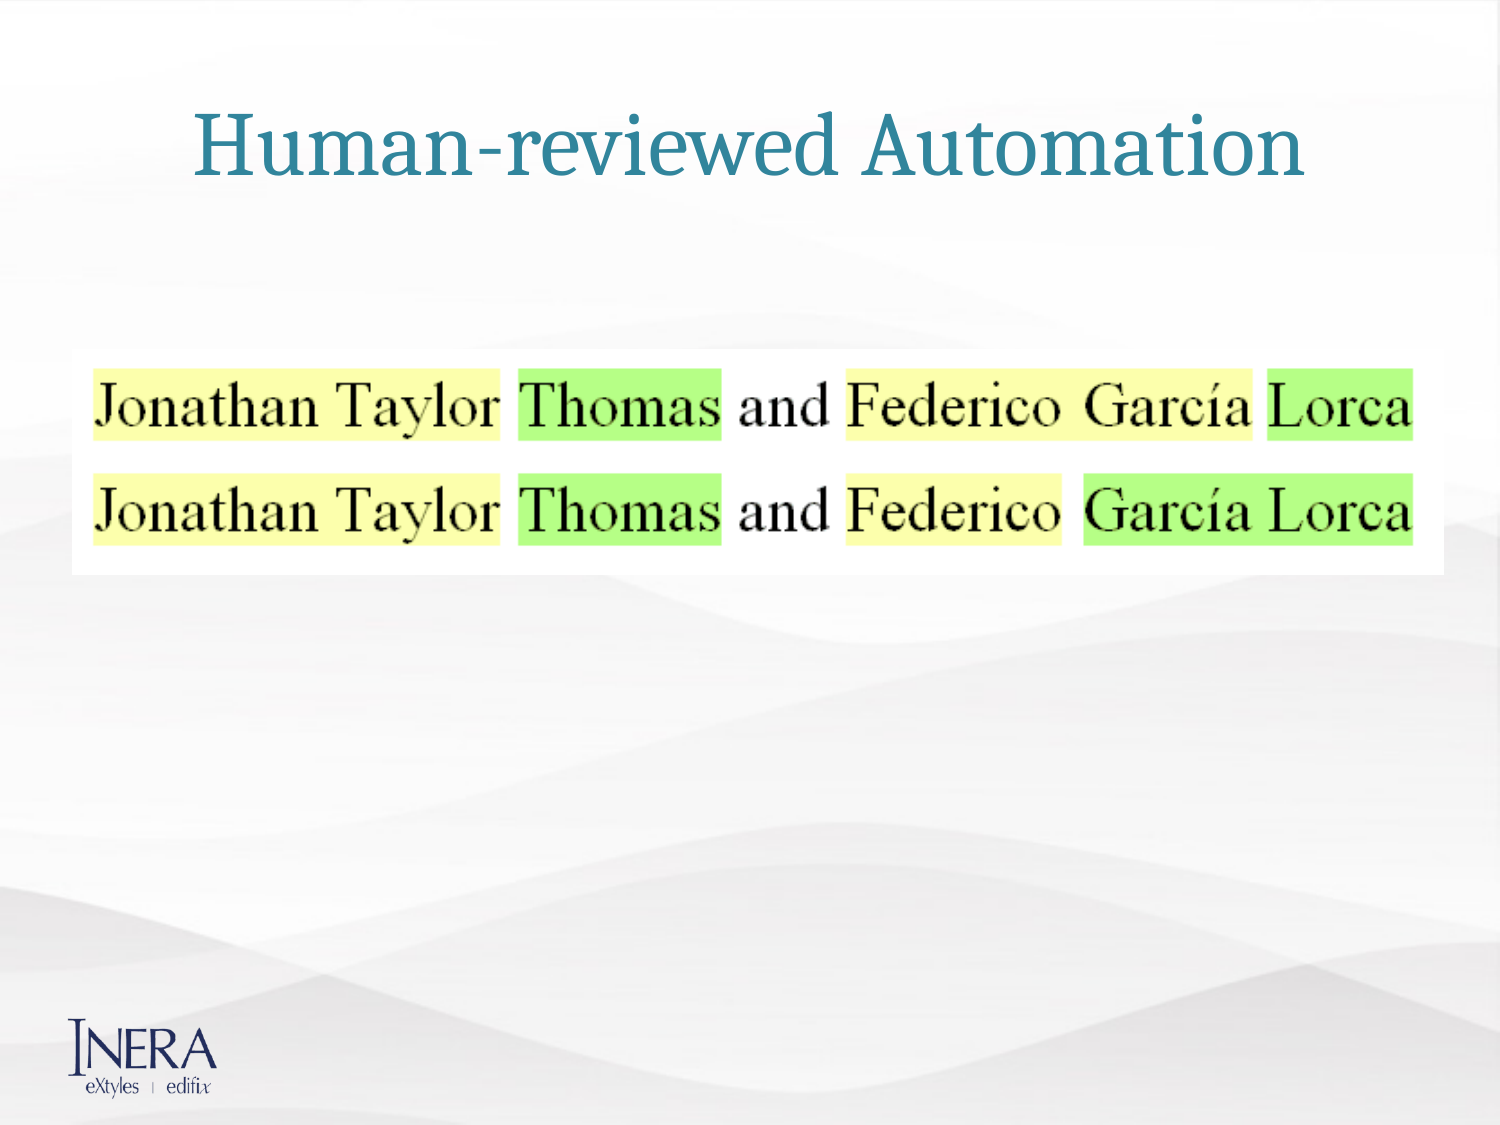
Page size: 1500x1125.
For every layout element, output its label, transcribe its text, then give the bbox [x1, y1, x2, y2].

picture [0, 0, 1500, 1125]
title Human-reviewed Automation [75, 45, 1425, 233]
